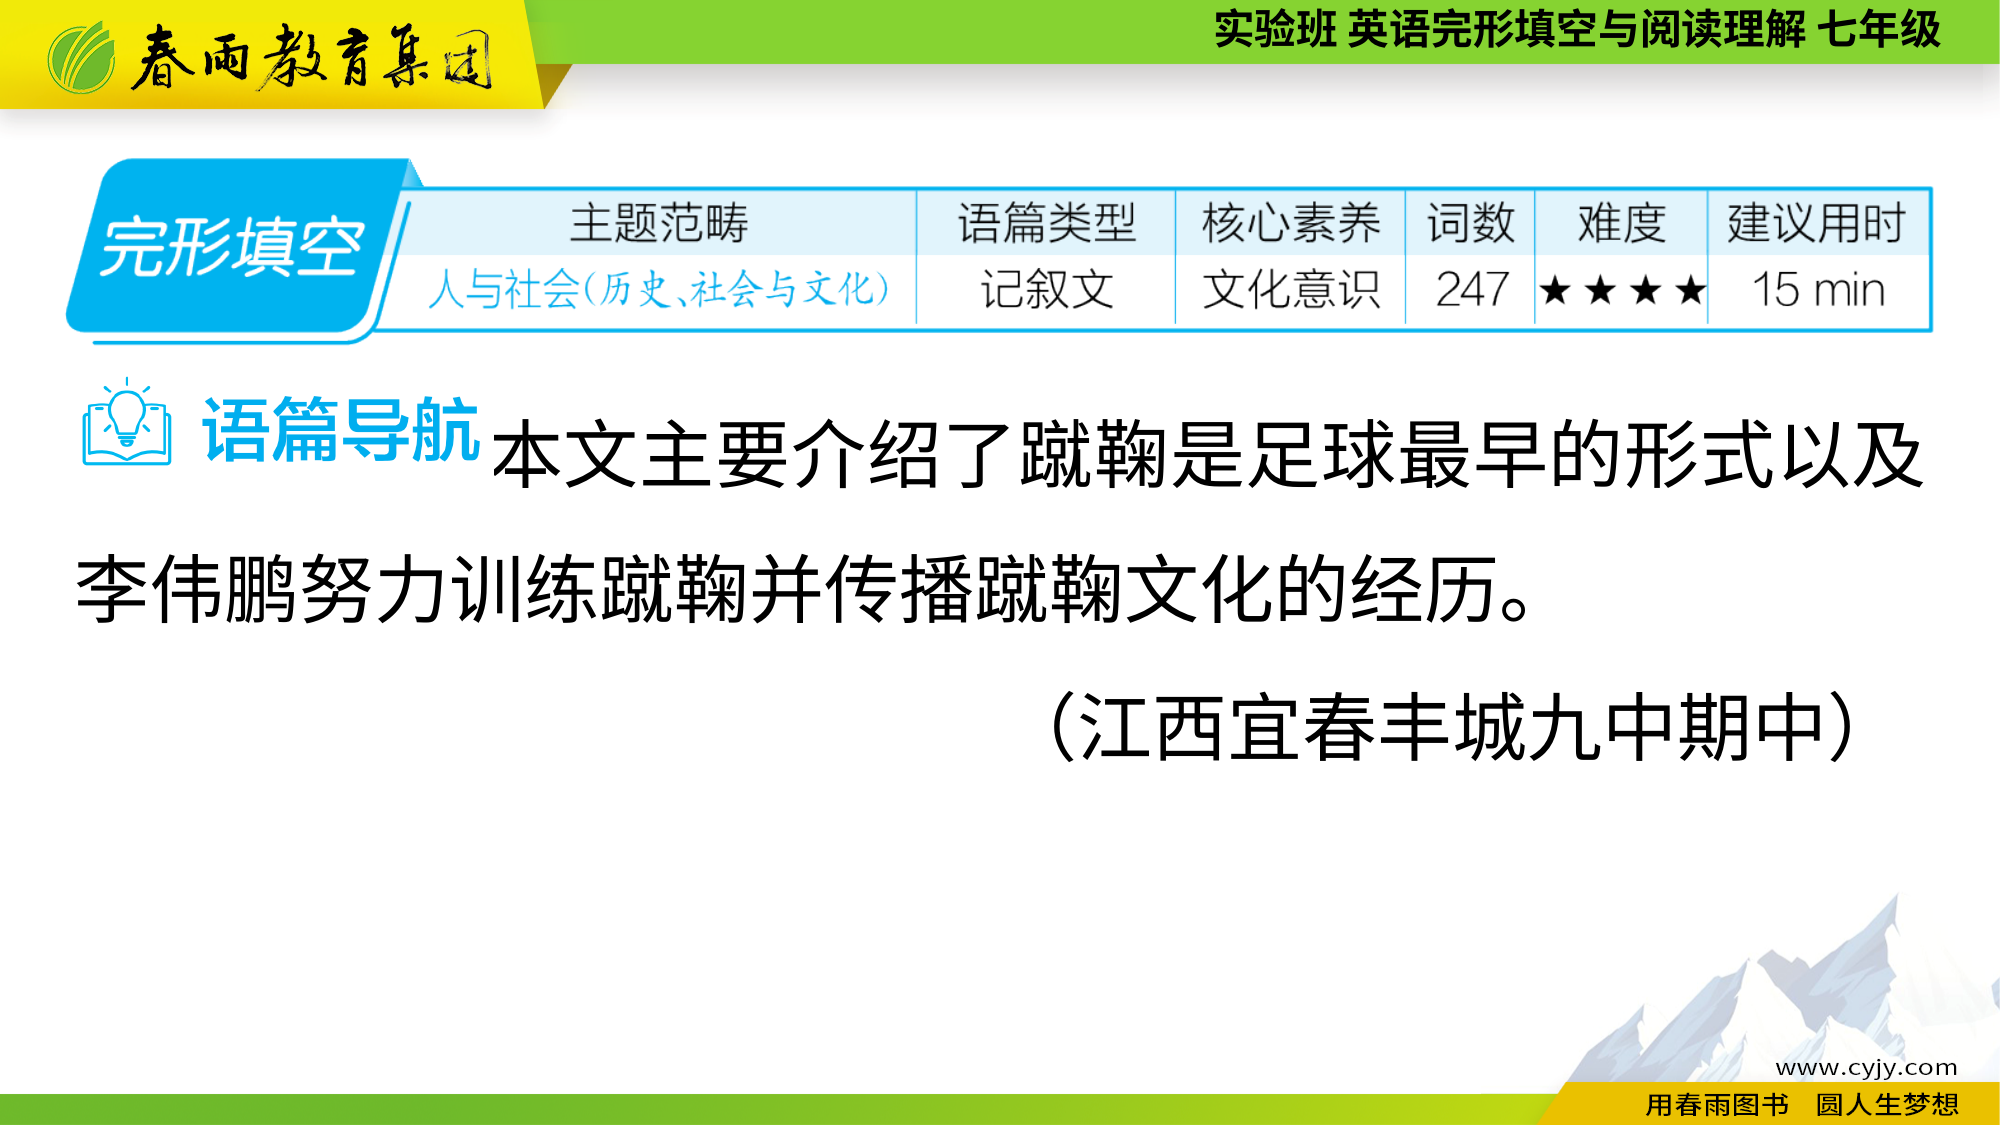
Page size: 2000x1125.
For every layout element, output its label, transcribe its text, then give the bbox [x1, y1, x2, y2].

text_box （江西宜春丰城九中期中） [987, 628, 1944, 779]
text_box 本文主要介绍了蹴鞠是足球最早的形式以及李伟鹏努力训练蹴鞠并传播蹴鞠文化的经历。 [59, 362, 1944, 640]
picture [0, 0, 2000, 1125]
